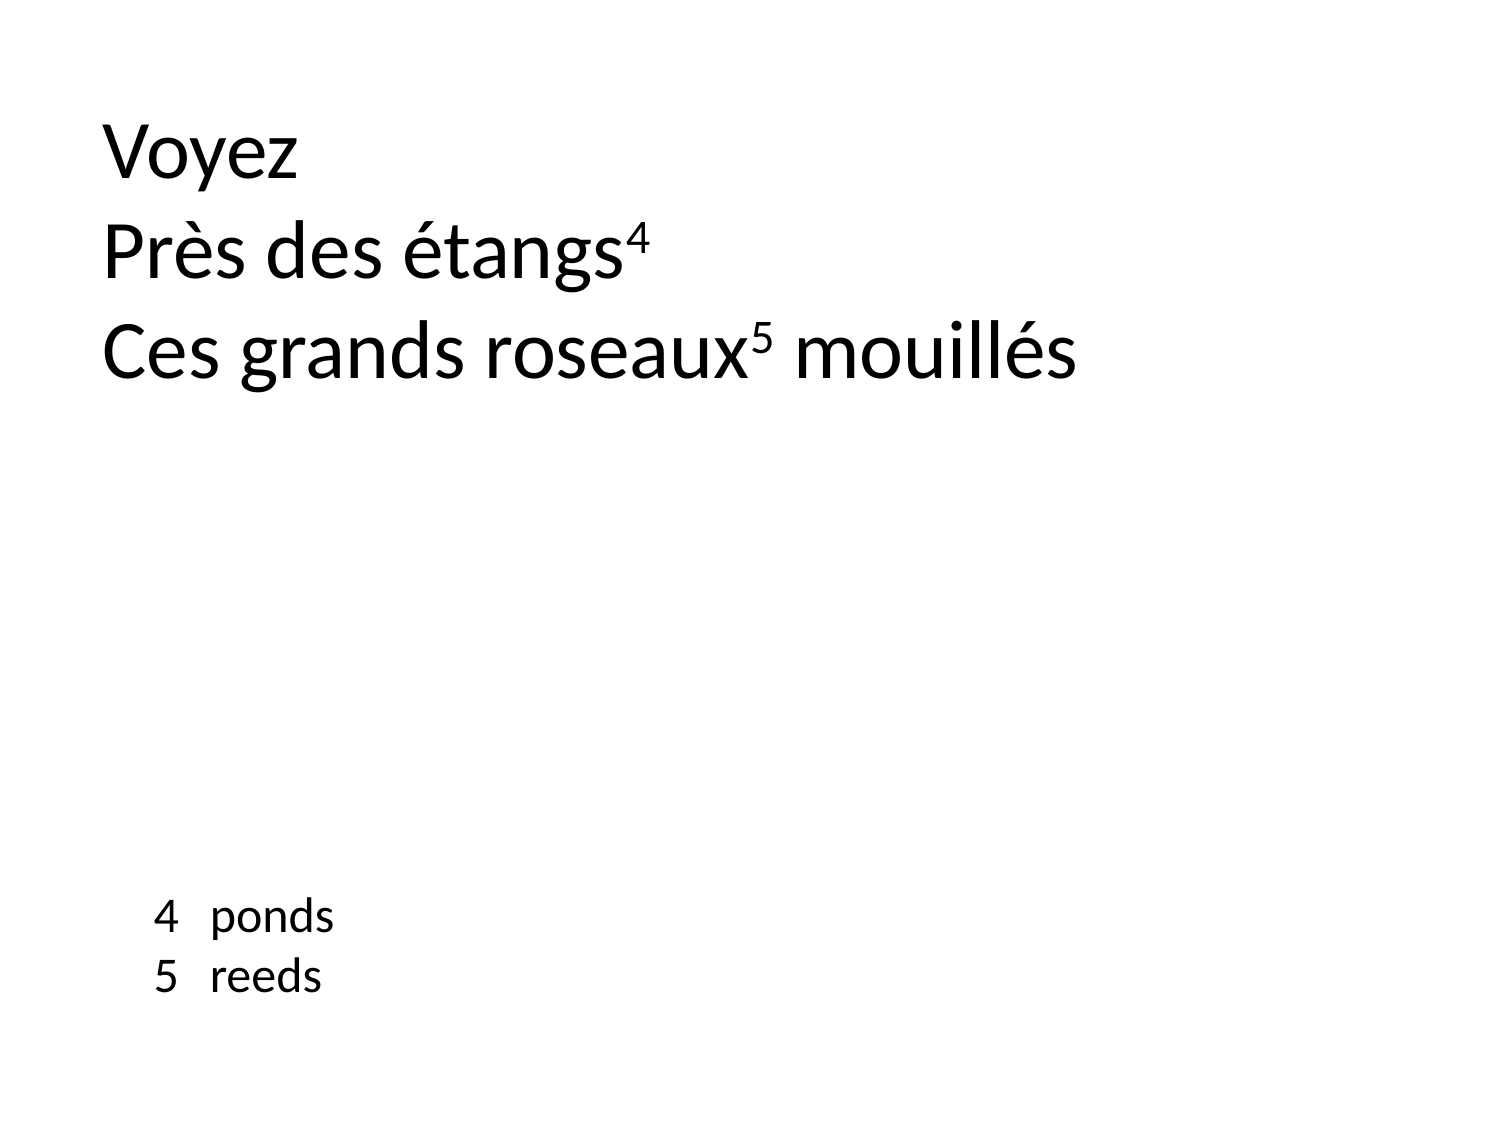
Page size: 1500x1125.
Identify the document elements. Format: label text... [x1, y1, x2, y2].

text_box Voyez Près des étangs4 Ces grands roseaux5 mouillés [87, 87, 1325, 603]
text_box ponds reeds [138, 874, 350, 1010]
